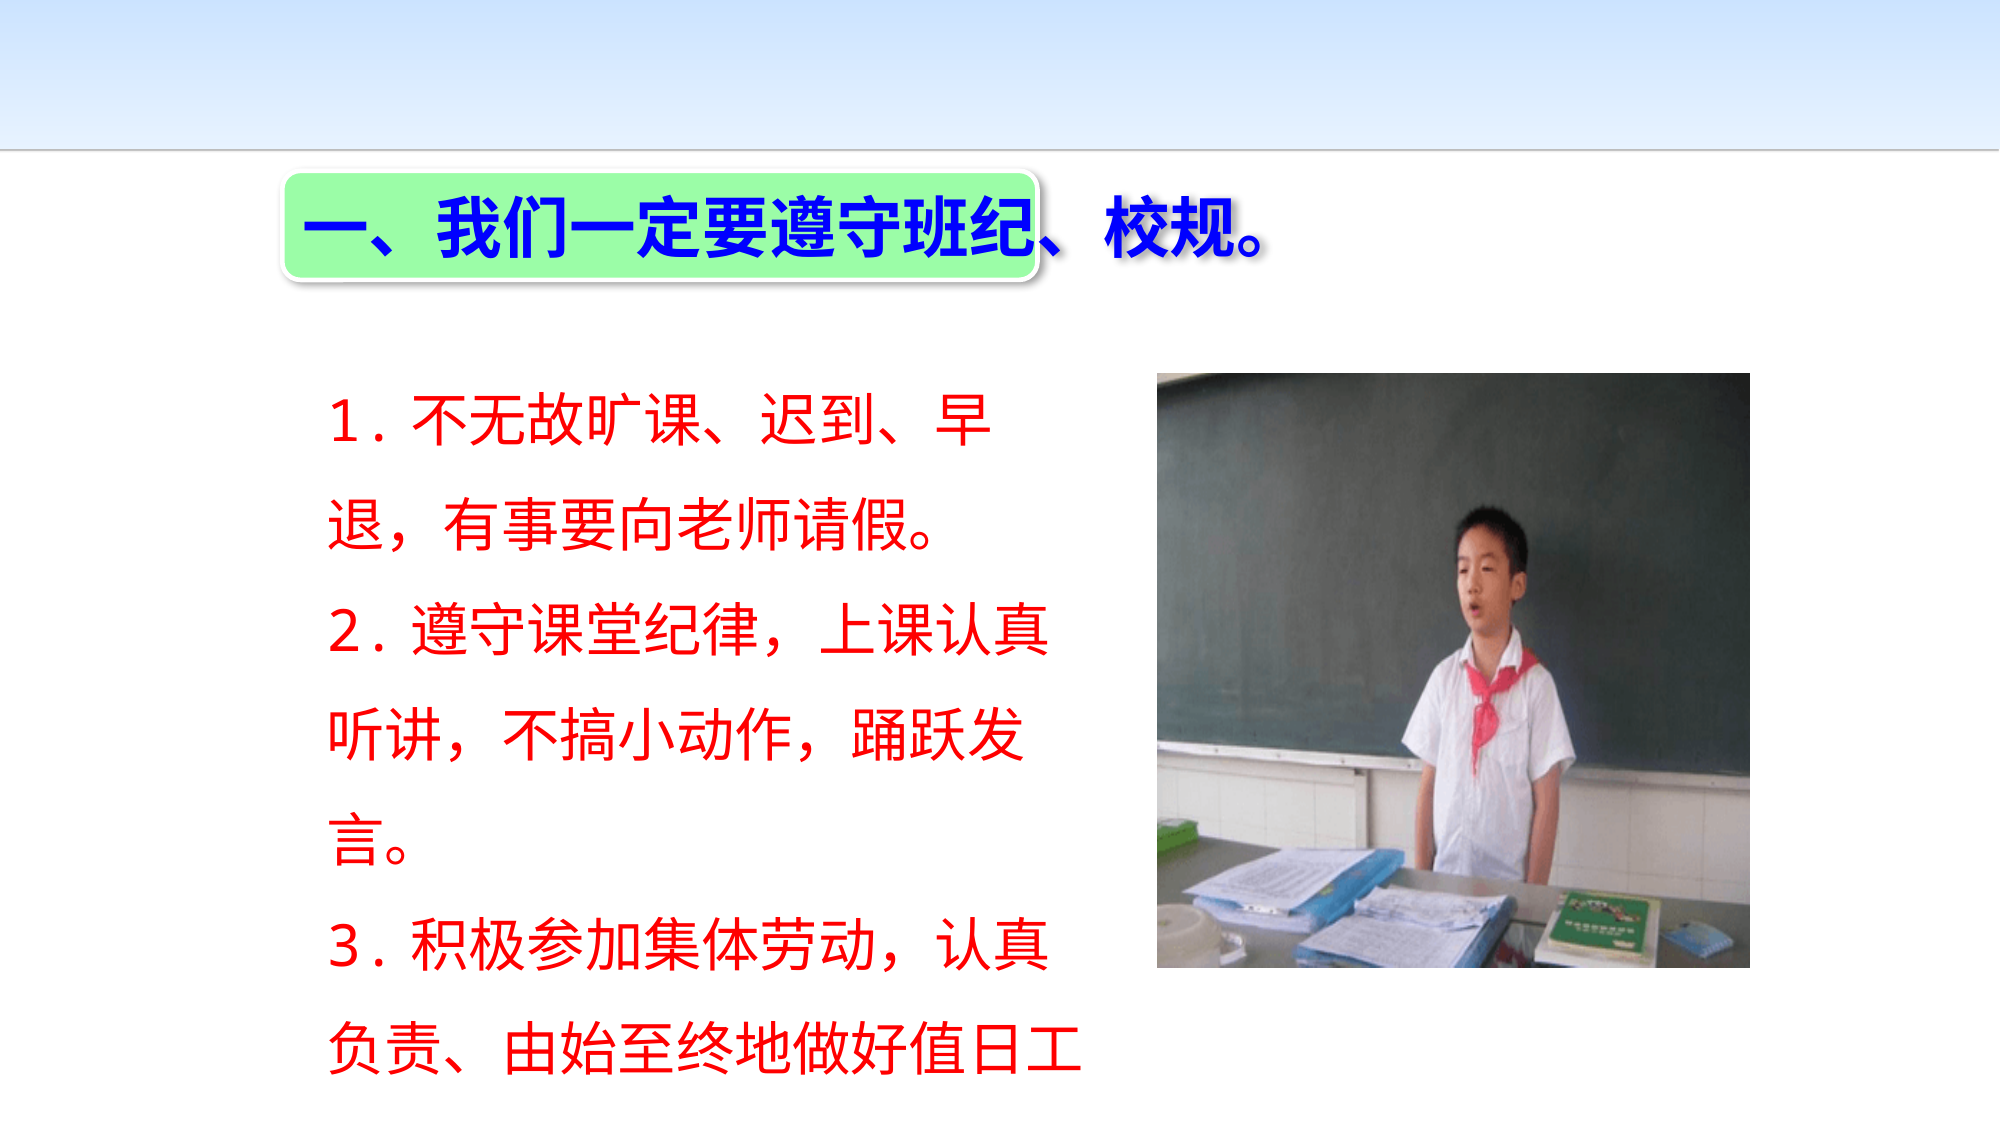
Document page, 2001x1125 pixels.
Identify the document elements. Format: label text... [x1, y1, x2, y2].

text_box 一、我们一定要遵守班纪、校规。 [282, 170, 1038, 280]
text_box 1.不无故旷课、迟到、早退，有事要向老师请假。 2.遵守课堂纪律，上课认真听讲，不搞小动作，踊跃发言。 3.积极参加集体劳动，认真负责、由始至终地做好值日工作。 [311, 340, 1121, 1125]
picture [1156, 373, 1751, 968]
